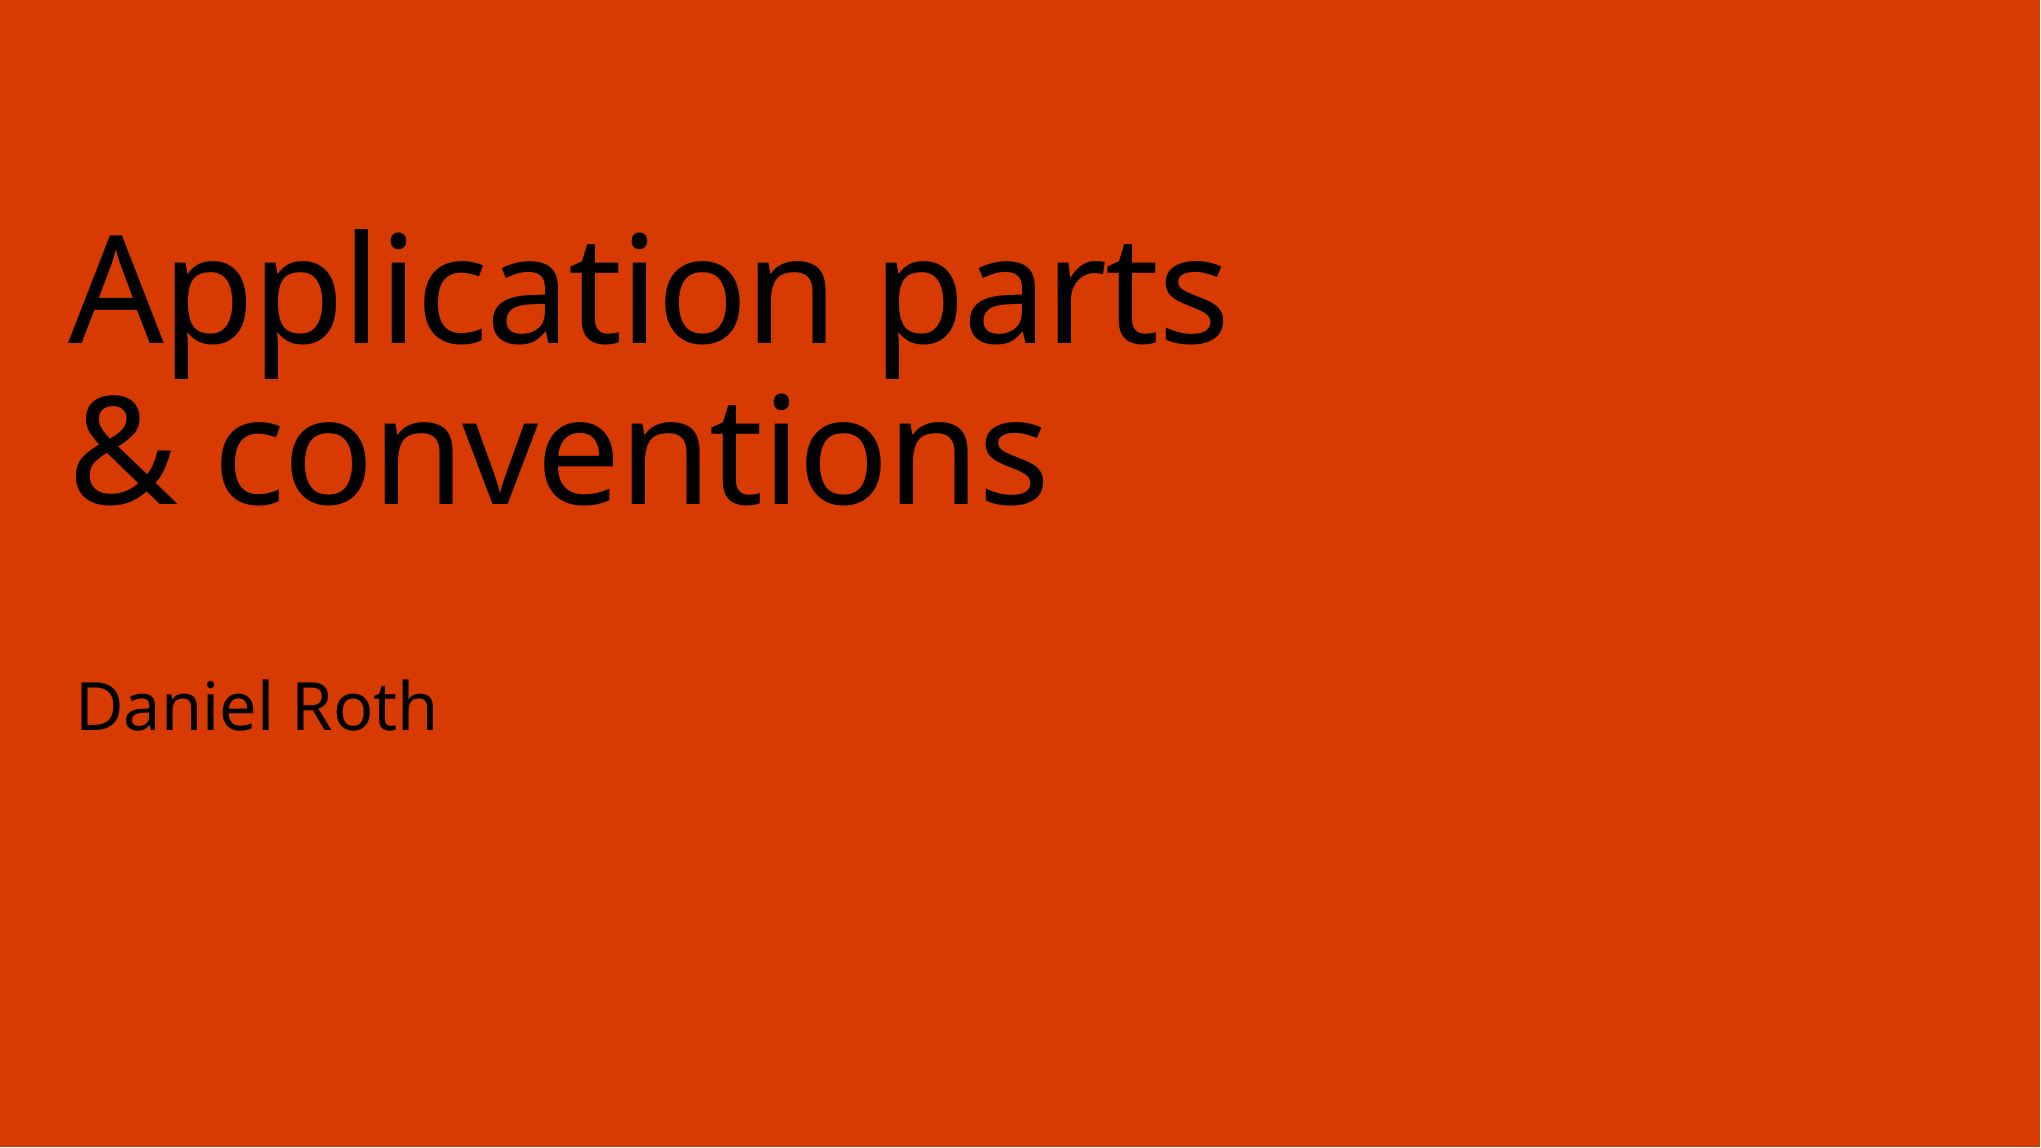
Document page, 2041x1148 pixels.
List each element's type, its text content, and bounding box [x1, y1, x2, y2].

title Application parts & conventions [45, 198, 1395, 393]
list Daniel Roth [45, 648, 1396, 770]
